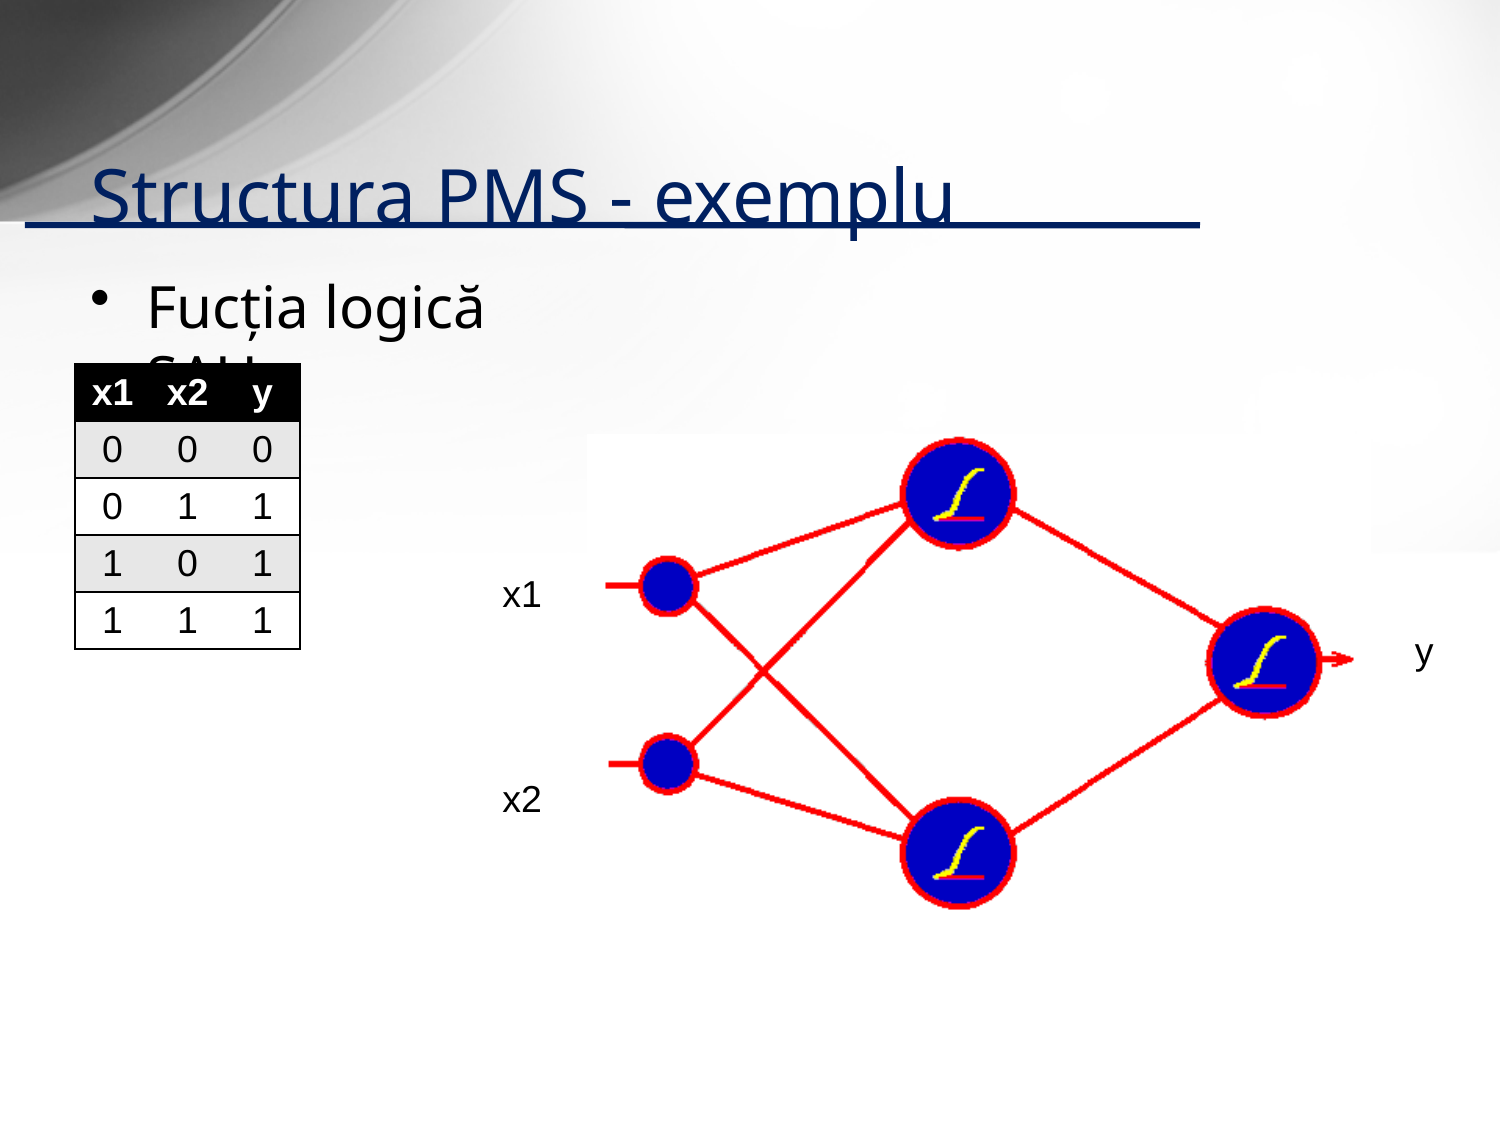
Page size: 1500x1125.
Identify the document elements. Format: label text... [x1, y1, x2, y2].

table_cell 1 [225, 536, 299, 591]
title Structura PMS - exemplu [74, 58, 1426, 247]
table_cell 1 [76, 536, 150, 591]
text_box x1 x2 [487, 562, 563, 828]
table_cell 1 [150, 479, 225, 534]
table_cell 1 [225, 479, 299, 534]
text_box y [1399, 619, 1475, 679]
table_cell 0 [225, 422, 299, 477]
table_cell 0 [76, 479, 150, 534]
list Fucţia logică SAU [74, 262, 601, 351]
table_cell 1 [225, 593, 299, 648]
table_header x2 [150, 365, 225, 420]
table_cell 0 [76, 422, 150, 477]
table_header y [225, 365, 299, 420]
picture [0, 1, 1500, 1125]
table_header x1 [76, 365, 150, 420]
table_cell 0 [150, 422, 225, 477]
table_cell 1 [150, 593, 225, 648]
table_cell 1 [76, 593, 150, 648]
table_cell 0 [150, 536, 225, 591]
